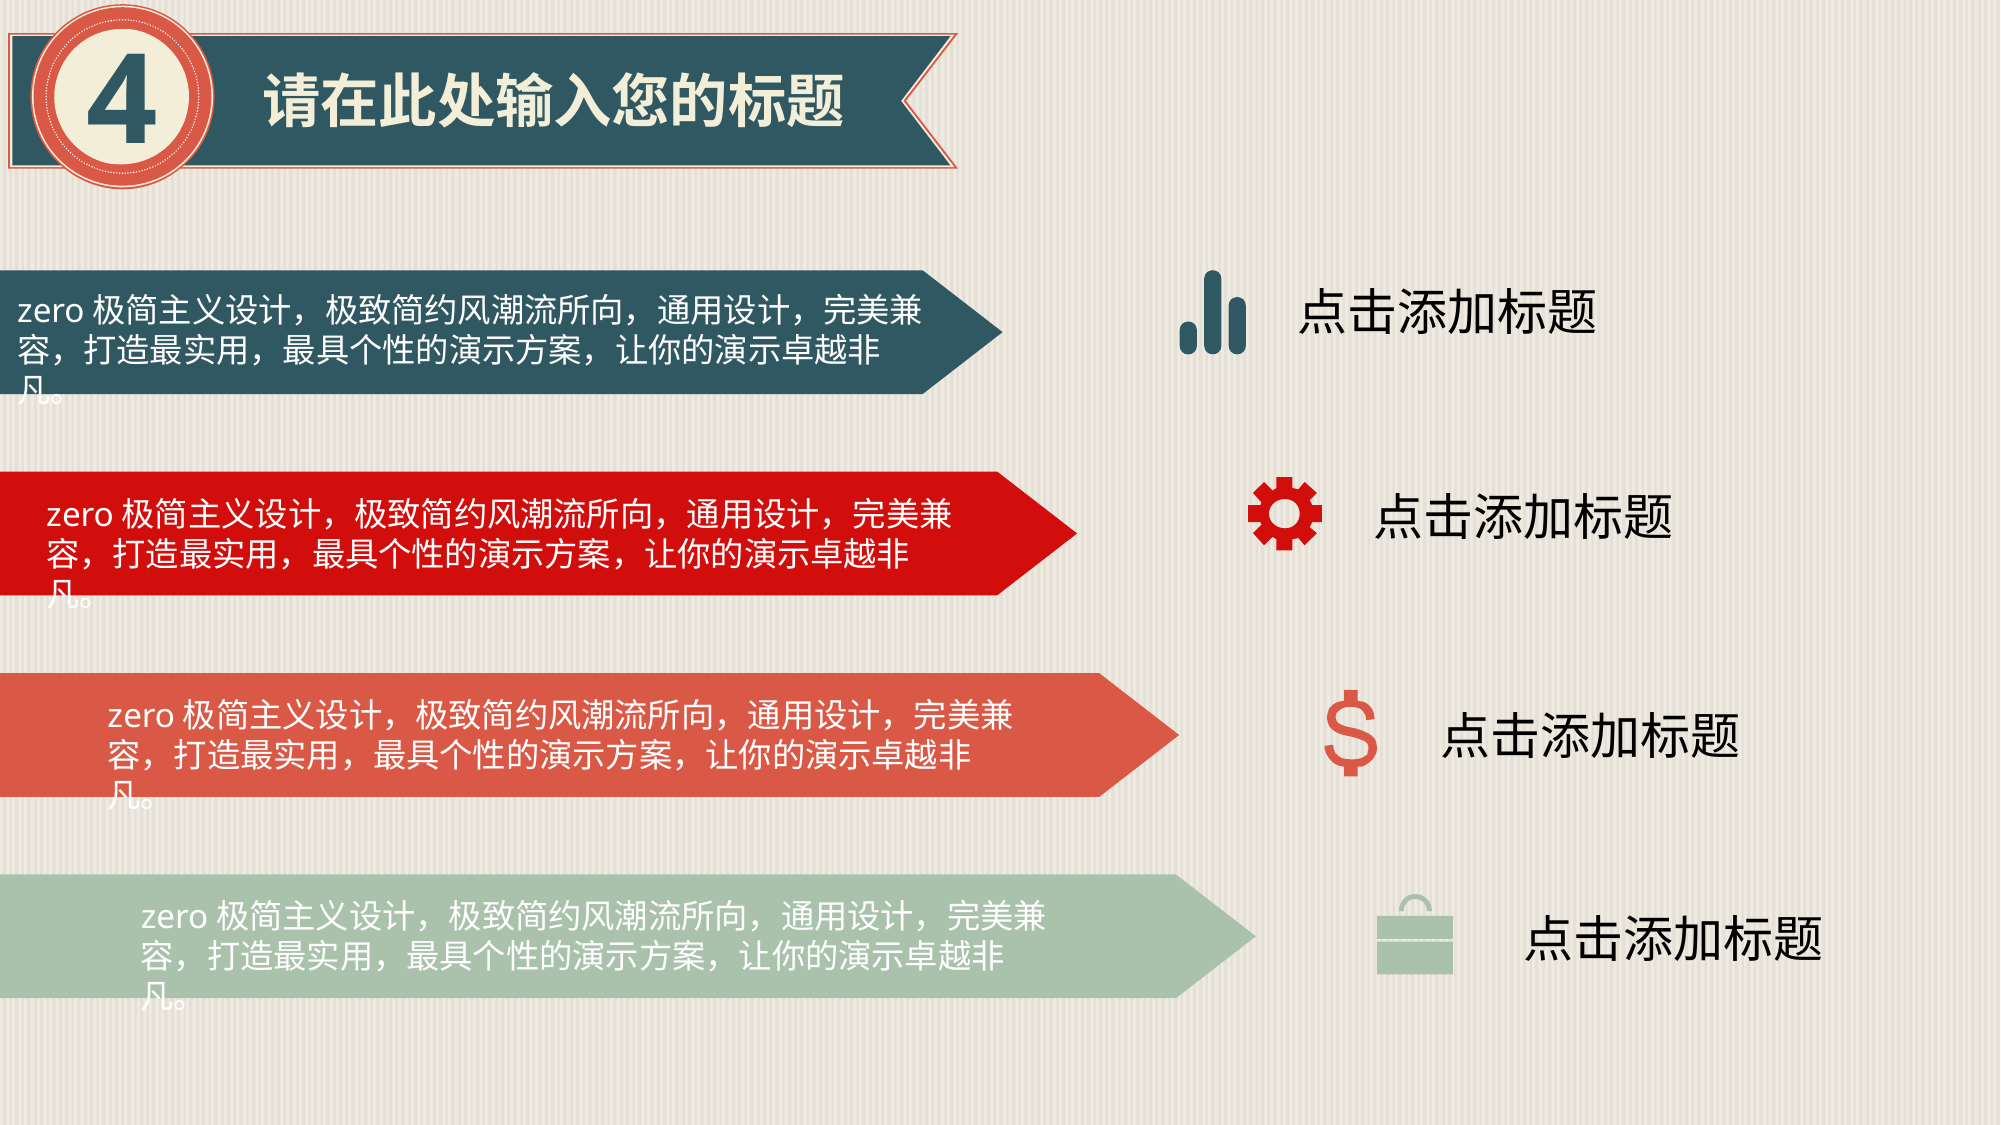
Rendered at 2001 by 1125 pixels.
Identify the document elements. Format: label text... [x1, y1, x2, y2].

text_box [944, 286, 1003, 378]
text_box [1324, 689, 1378, 777]
picture [0, 0, 2001, 1125]
text_box 点击添加标题 [1508, 899, 1839, 975]
text_box [0, 471, 1078, 596]
text_box [1248, 477, 1322, 551]
text_box 点击添加标题 [1282, 273, 1613, 349]
text_box zero极简主义设计，极致简约风潮流所向，通用设计，完美兼容，打造最实用，最具个性的演示方案，让你的演示卓越非凡。 [92, 686, 1035, 822]
text_box [0, 270, 938, 395]
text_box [1376, 893, 1454, 975]
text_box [1179, 269, 1246, 355]
text_box 点击添加标题 [1425, 697, 1755, 772]
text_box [7, 32, 25, 169]
text_box zero极简主义设计，极致简约风潮流所向，通用设计，完美兼容，打造最实用，最具个性的演示方案，让你的演示卓越非凡。 [2, 282, 944, 417]
text_box zero极简主义设计，极致简约风潮流所向，通用设计，完美兼容，打造最实用，最具个性的演示方案，让你的演示卓越非凡。 [126, 888, 1068, 1023]
text_box [0, 874, 1256, 999]
text_box 点击添加标题 [1358, 478, 1689, 553]
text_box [219, 32, 959, 169]
text_box [0, 673, 1180, 797]
text_box zero极简主义设计，极致简约风潮流所向，通用设计，完美兼容，打造最实用，最具个性的演示方案，让你的演示卓越非凡。 [31, 485, 973, 621]
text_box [30, 3, 215, 190]
